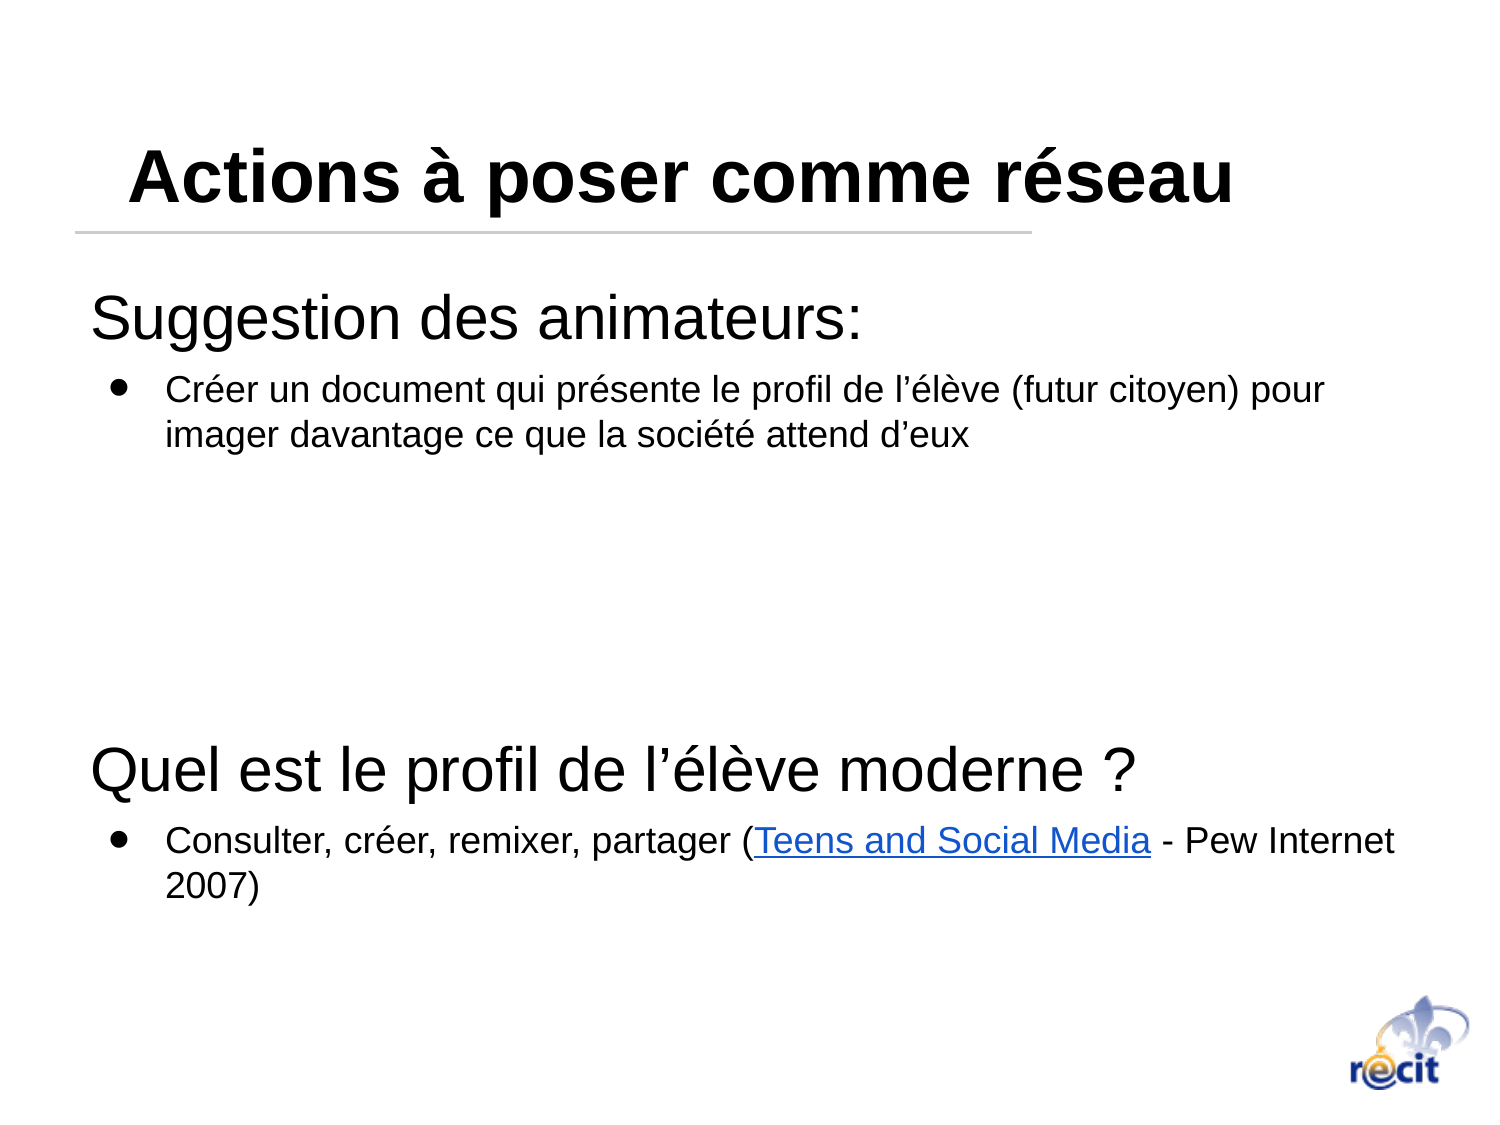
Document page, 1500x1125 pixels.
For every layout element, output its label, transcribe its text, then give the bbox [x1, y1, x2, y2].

title Actions à poser comme réseau [75, 45, 1425, 233]
text_box [1350, 995, 1470, 1090]
list Suggestion des animateurs: Créer un document qui présente le profil de l’élève (futur citoyen) pour imager davantage ce que la société attend d’eux Quel est le profil de l’élève moderne ? Consulter, créer, remixer, partager (Teens and Social Media - Pew Internet 2007) [75, 262, 1425, 1078]
